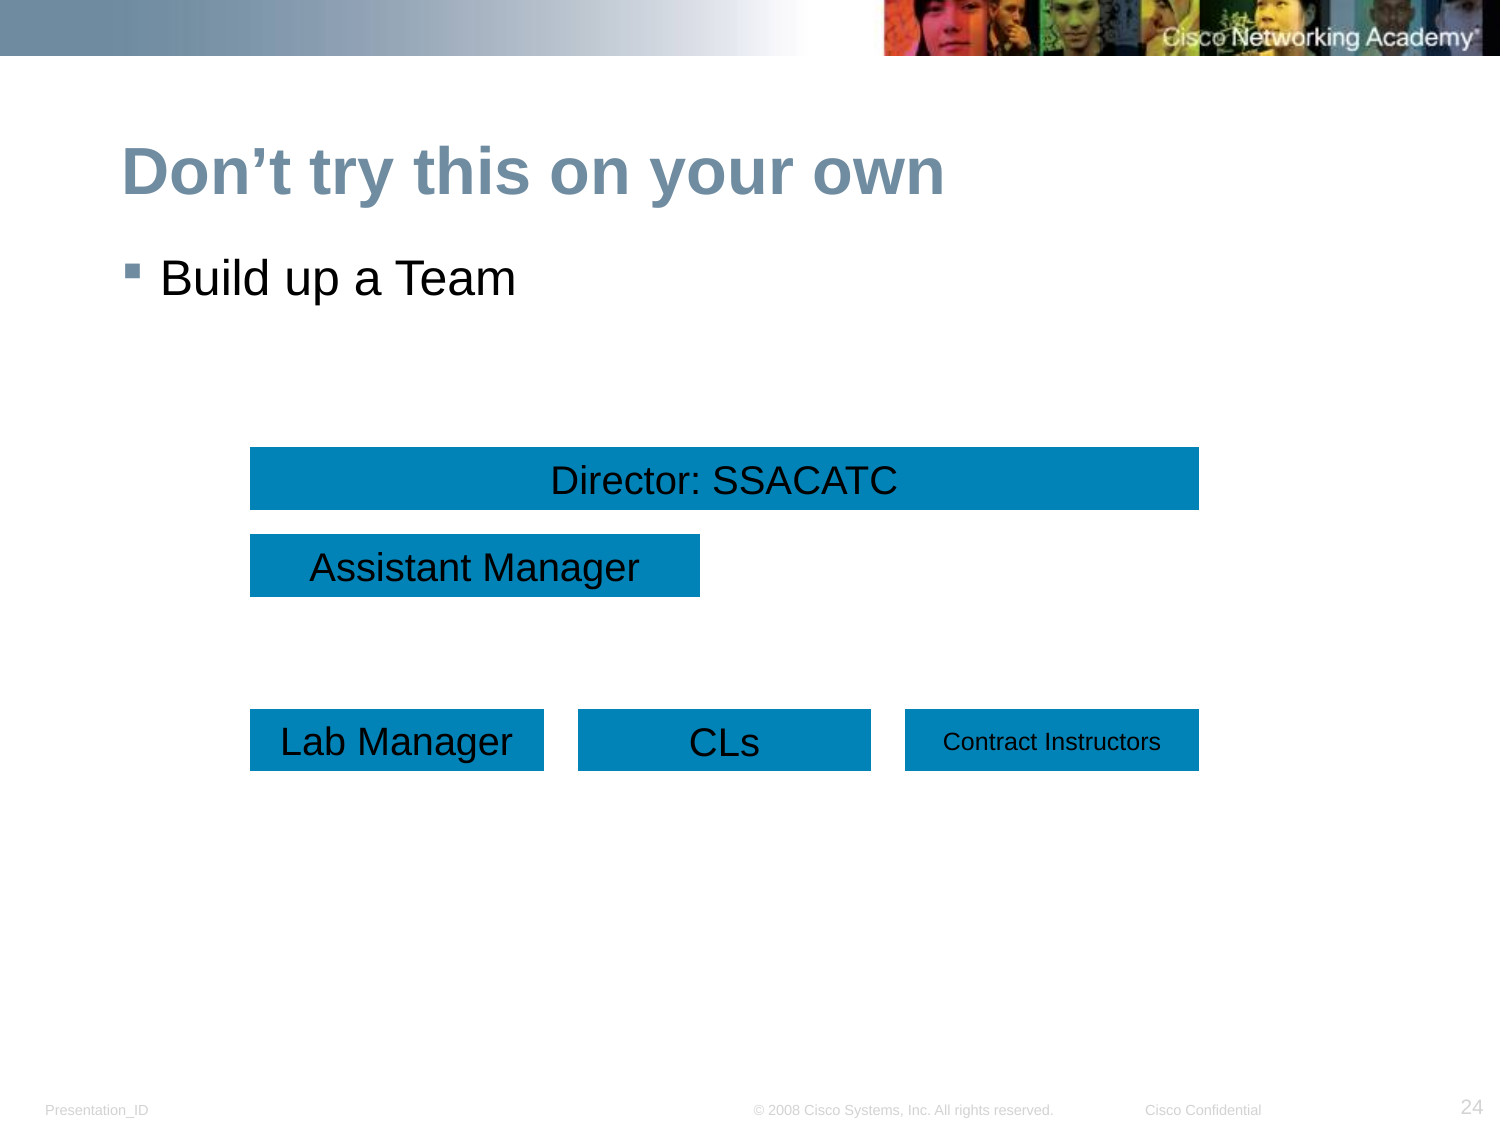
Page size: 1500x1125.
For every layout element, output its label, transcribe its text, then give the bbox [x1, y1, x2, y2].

title Don’t try this on your own [107, 77, 1444, 216]
list Build up a Team [107, 243, 1411, 1071]
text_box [128, 445, 1321, 948]
picture [0, 0, 1500, 56]
